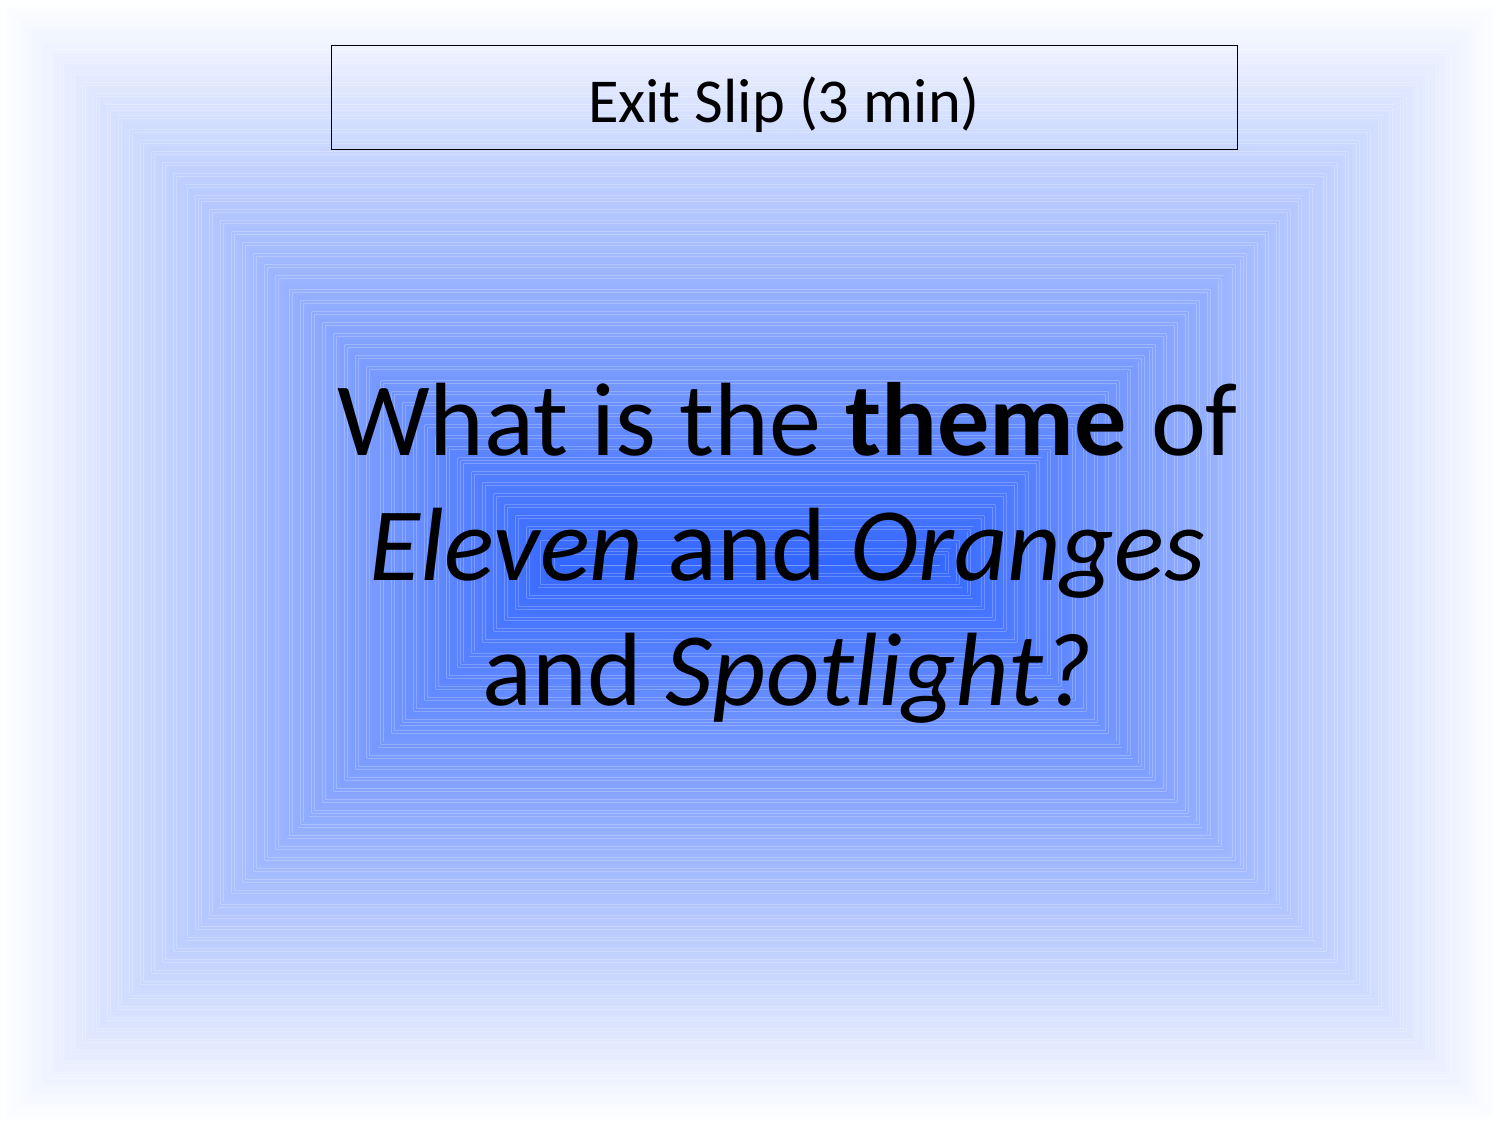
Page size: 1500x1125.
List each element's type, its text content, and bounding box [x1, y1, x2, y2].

text_box Exit Slip (3 min) [331, 45, 1238, 150]
text_box What is the theme of Eleven and Oranges and Spotlight? [287, 343, 1288, 859]
